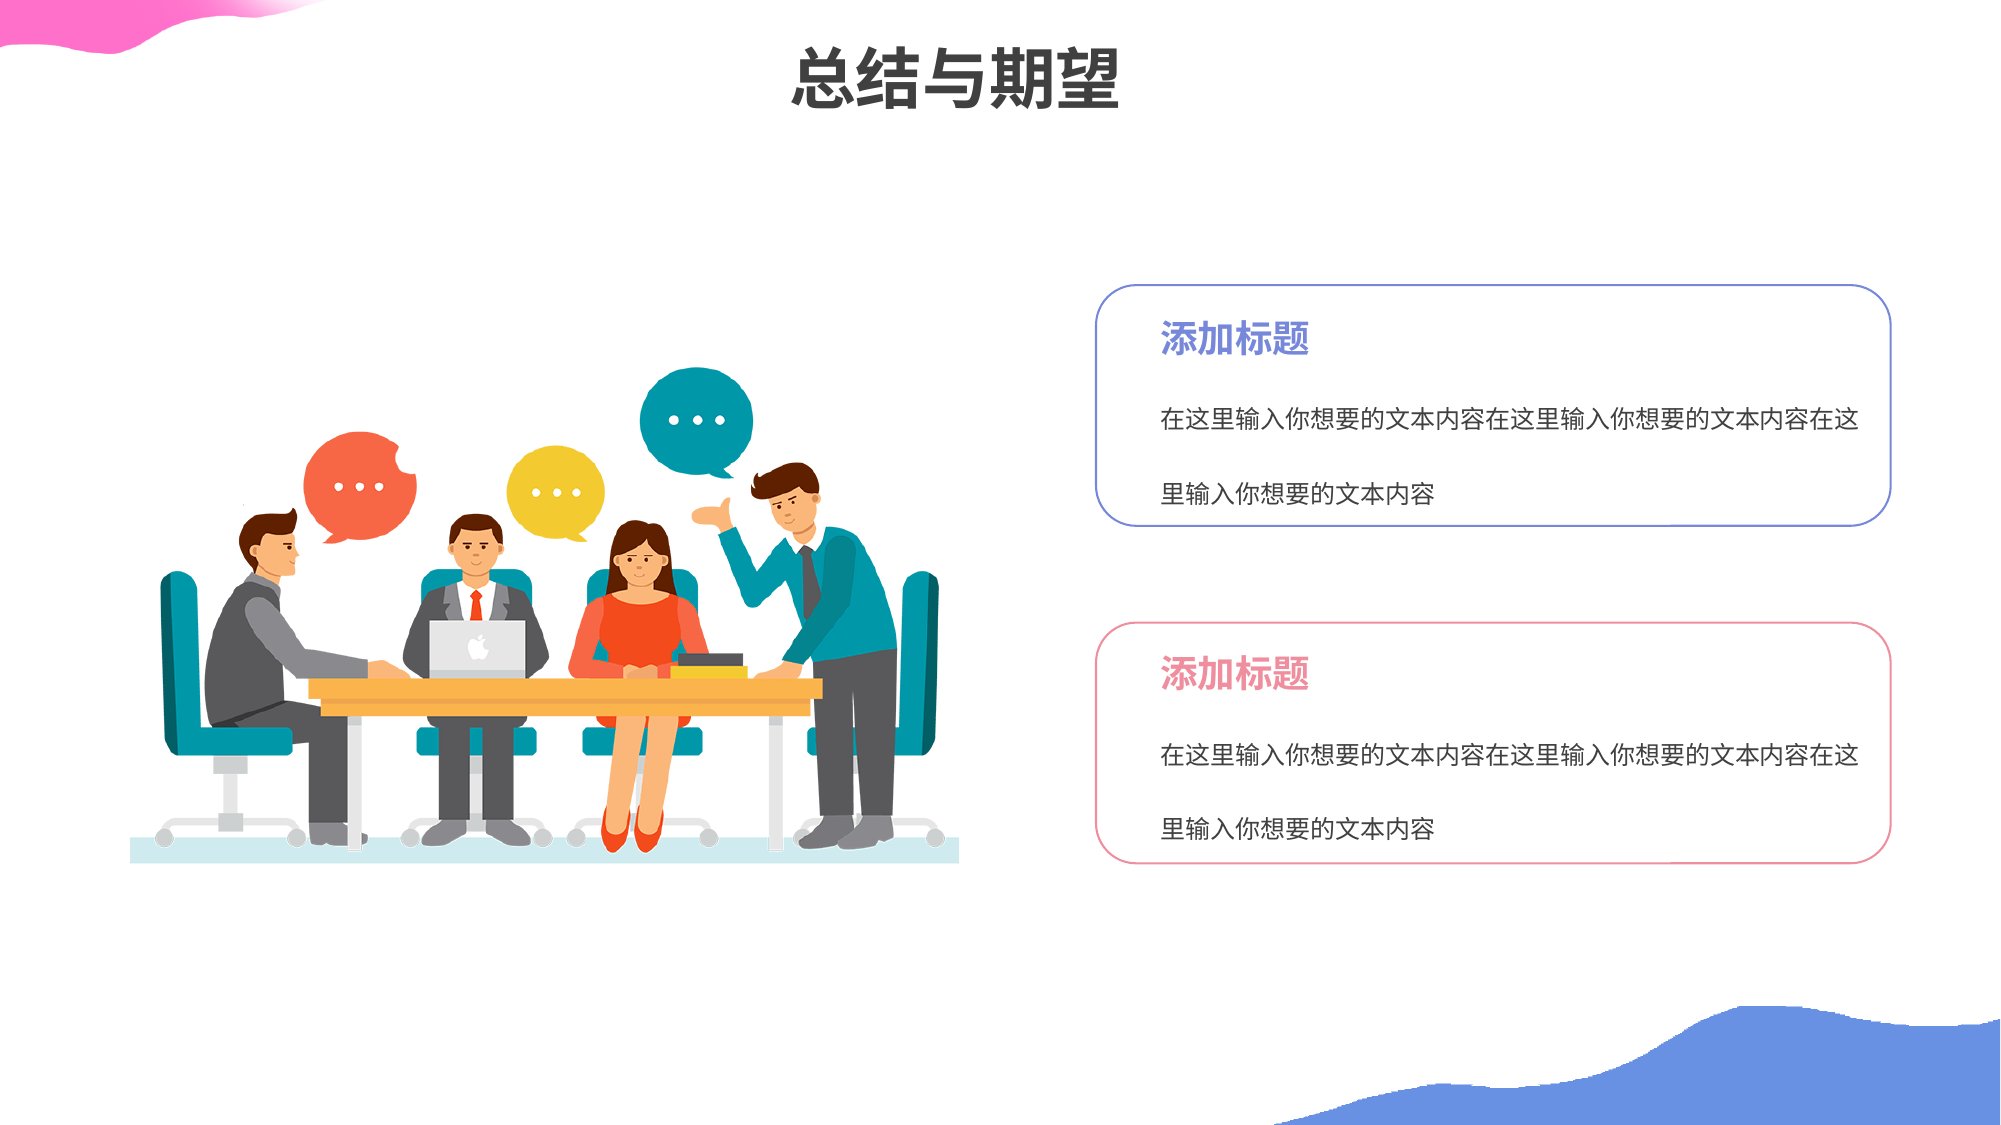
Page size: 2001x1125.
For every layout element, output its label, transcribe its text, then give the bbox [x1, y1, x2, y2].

picture [0, 0, 2001, 1125]
text_box 添加标题 [1145, 643, 1390, 686]
text_box 总结与期望 [774, 29, 1232, 125]
text_box 在这里输入你想要的文本内容在这里输入你想要的文本内容在这里输入你想要的文本内容 [1145, 686, 1881, 852]
text_box [1094, 284, 1892, 527]
text_box 添加标题 [1145, 307, 1390, 351]
text_box [1094, 621, 1892, 865]
text_box 在这里输入你想要的文本内容在这里输入你想要的文本内容在这里输入你想要的文本内容 [1145, 351, 1881, 516]
